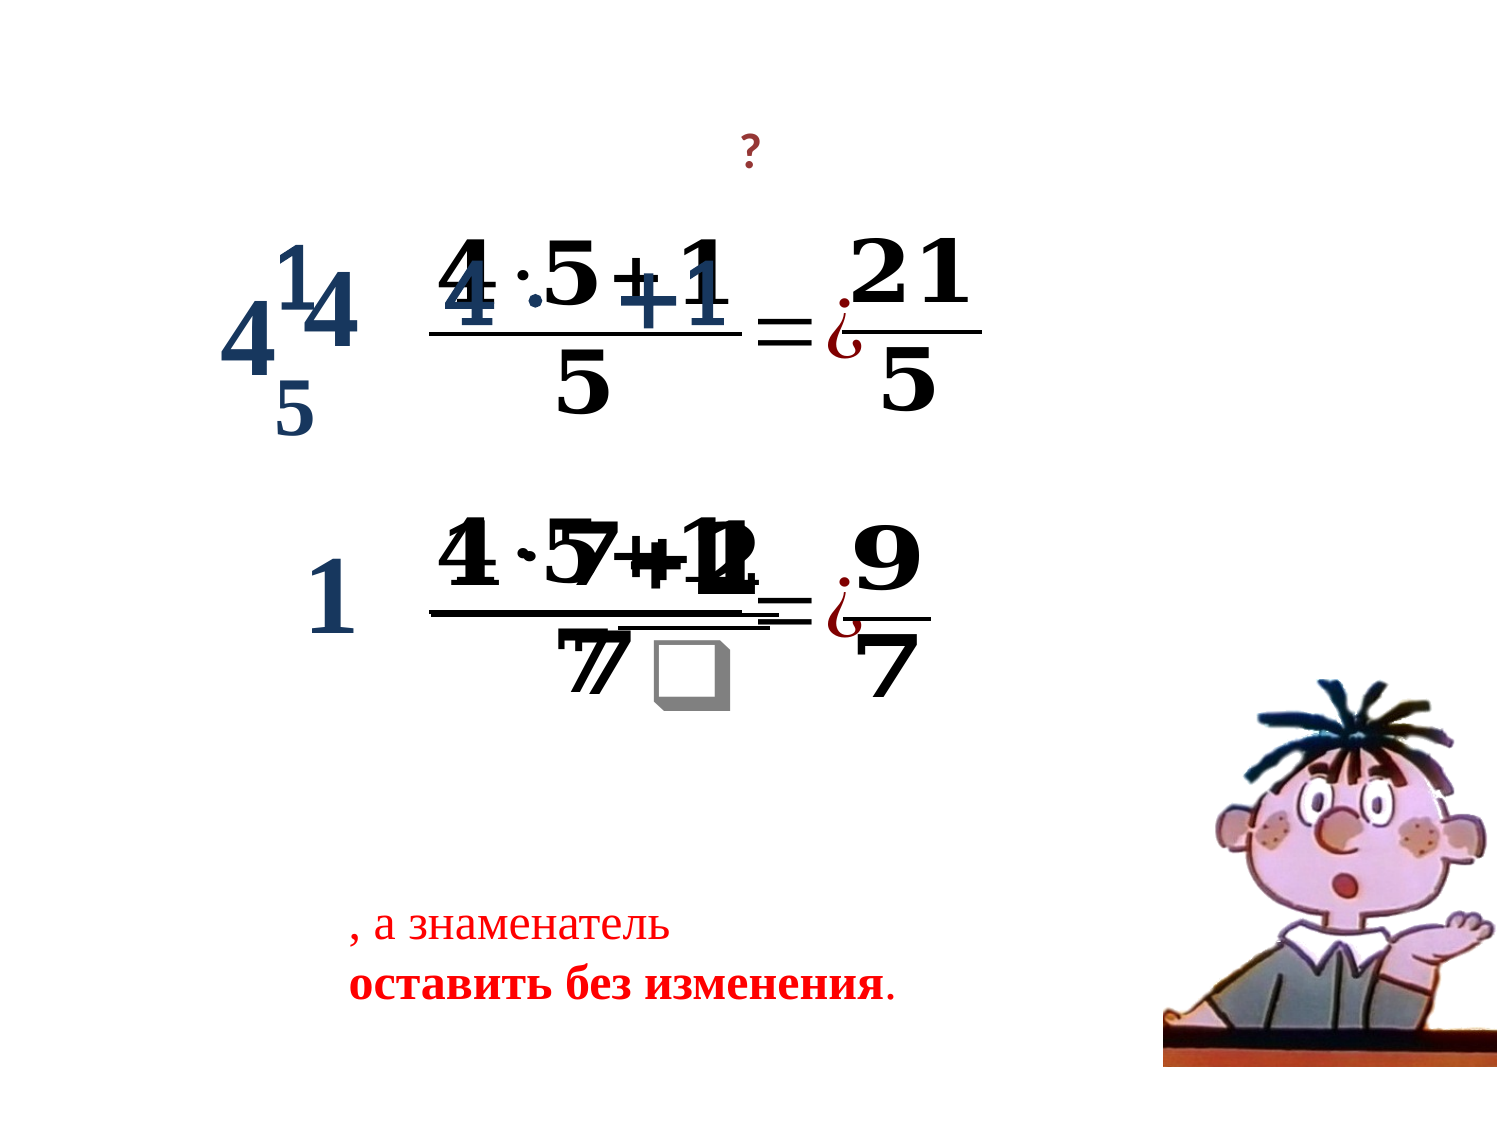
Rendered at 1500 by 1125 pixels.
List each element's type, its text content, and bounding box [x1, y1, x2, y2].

text_box 1 [256, 217, 339, 333]
text_box 5 [259, 344, 332, 460]
text_box 4 [205, 255, 292, 406]
text_box 4 · [429, 232, 563, 348]
picture [1163, 679, 1497, 1067]
text_box +1 [601, 233, 750, 348]
